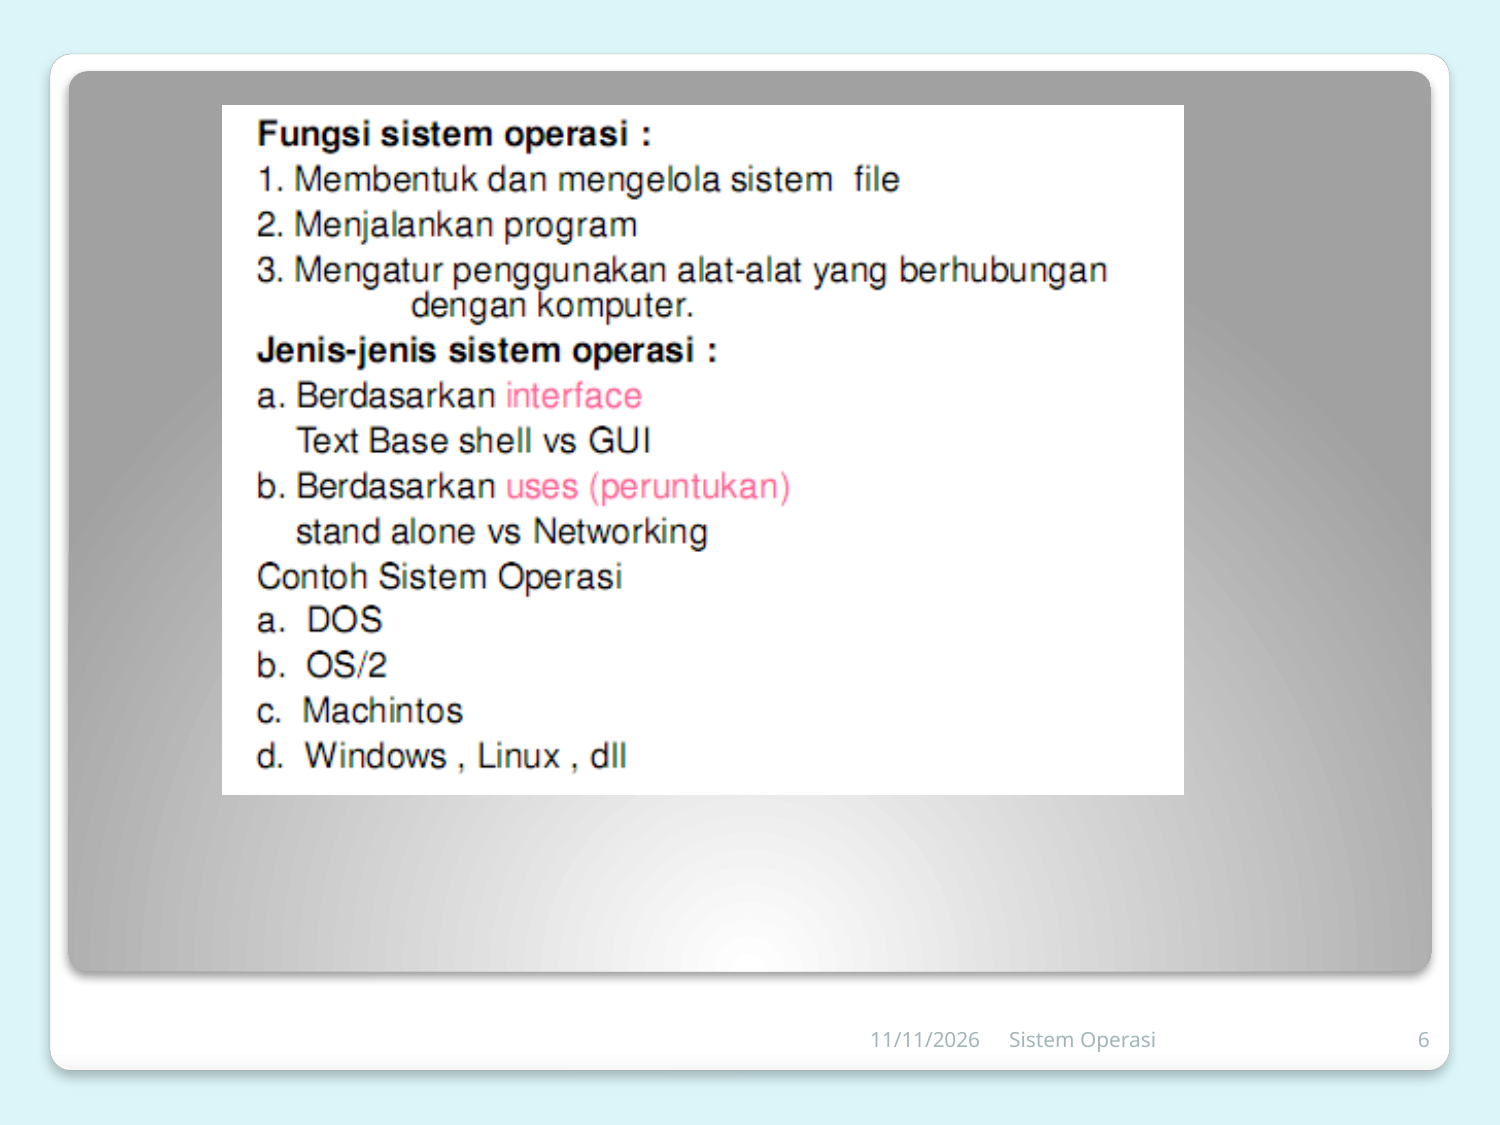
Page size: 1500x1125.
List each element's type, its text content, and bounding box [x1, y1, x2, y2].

footer Sistem Operasi [994, 1002, 1370, 1063]
slide_number 6 [1370, 1002, 1445, 1063]
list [222, 105, 1184, 796]
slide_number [619, 1002, 994, 1063]
